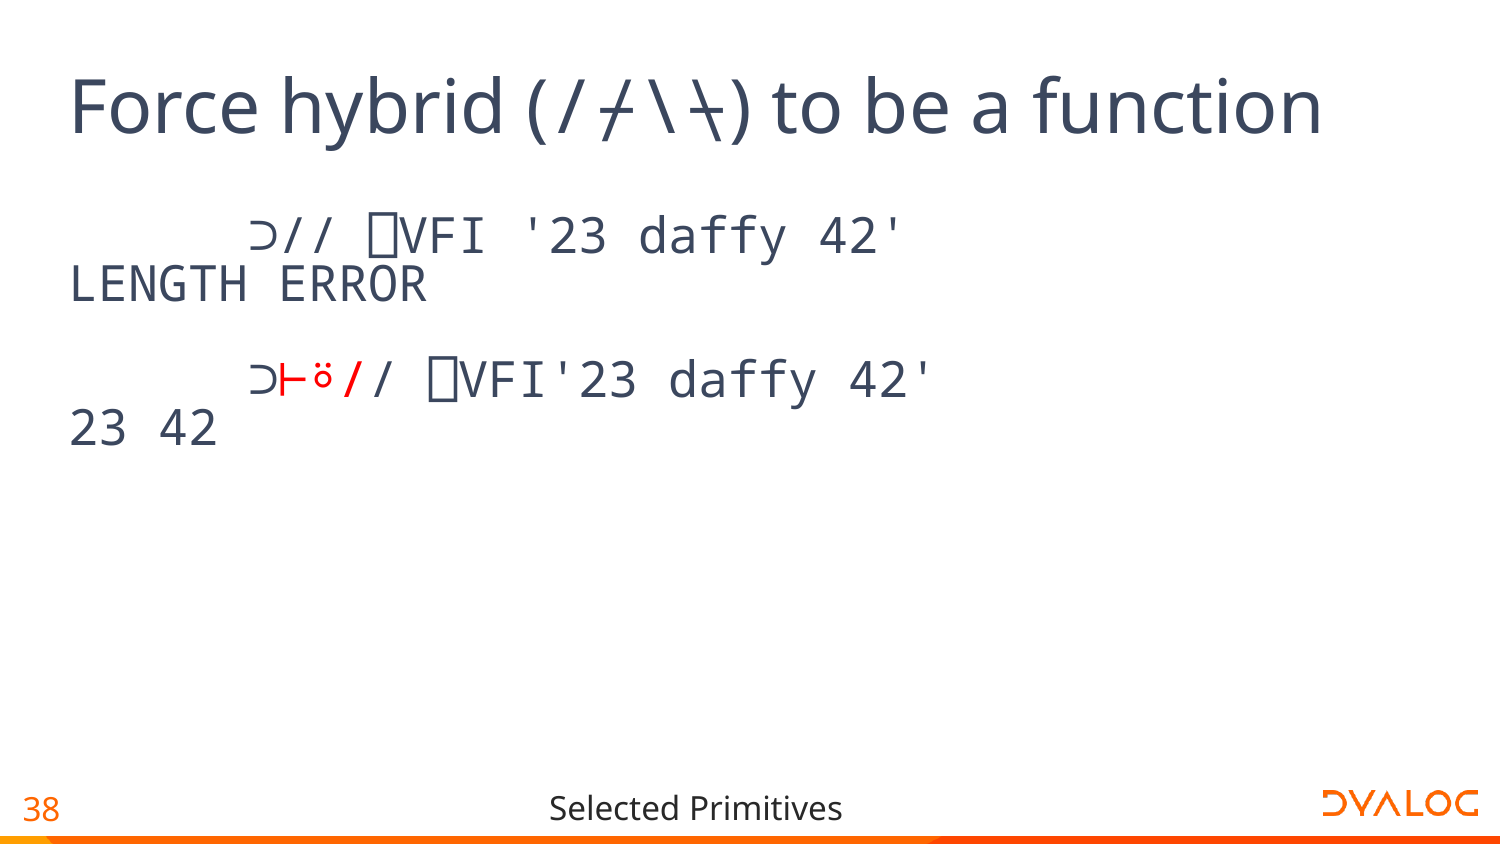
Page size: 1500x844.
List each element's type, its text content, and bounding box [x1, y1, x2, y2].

picture [1323, 790, 1478, 816]
picture [0, 836, 1500, 844]
list ⊃// ⎕VFI '23 daffy 42' LENGTH ERROR ⊃⊢⍤// ⎕VFI'23 daffy 42' 23 42 [53, 207, 1453, 740]
title Force hybrid (/⌿\⍀) to be a function [53, 43, 1453, 157]
